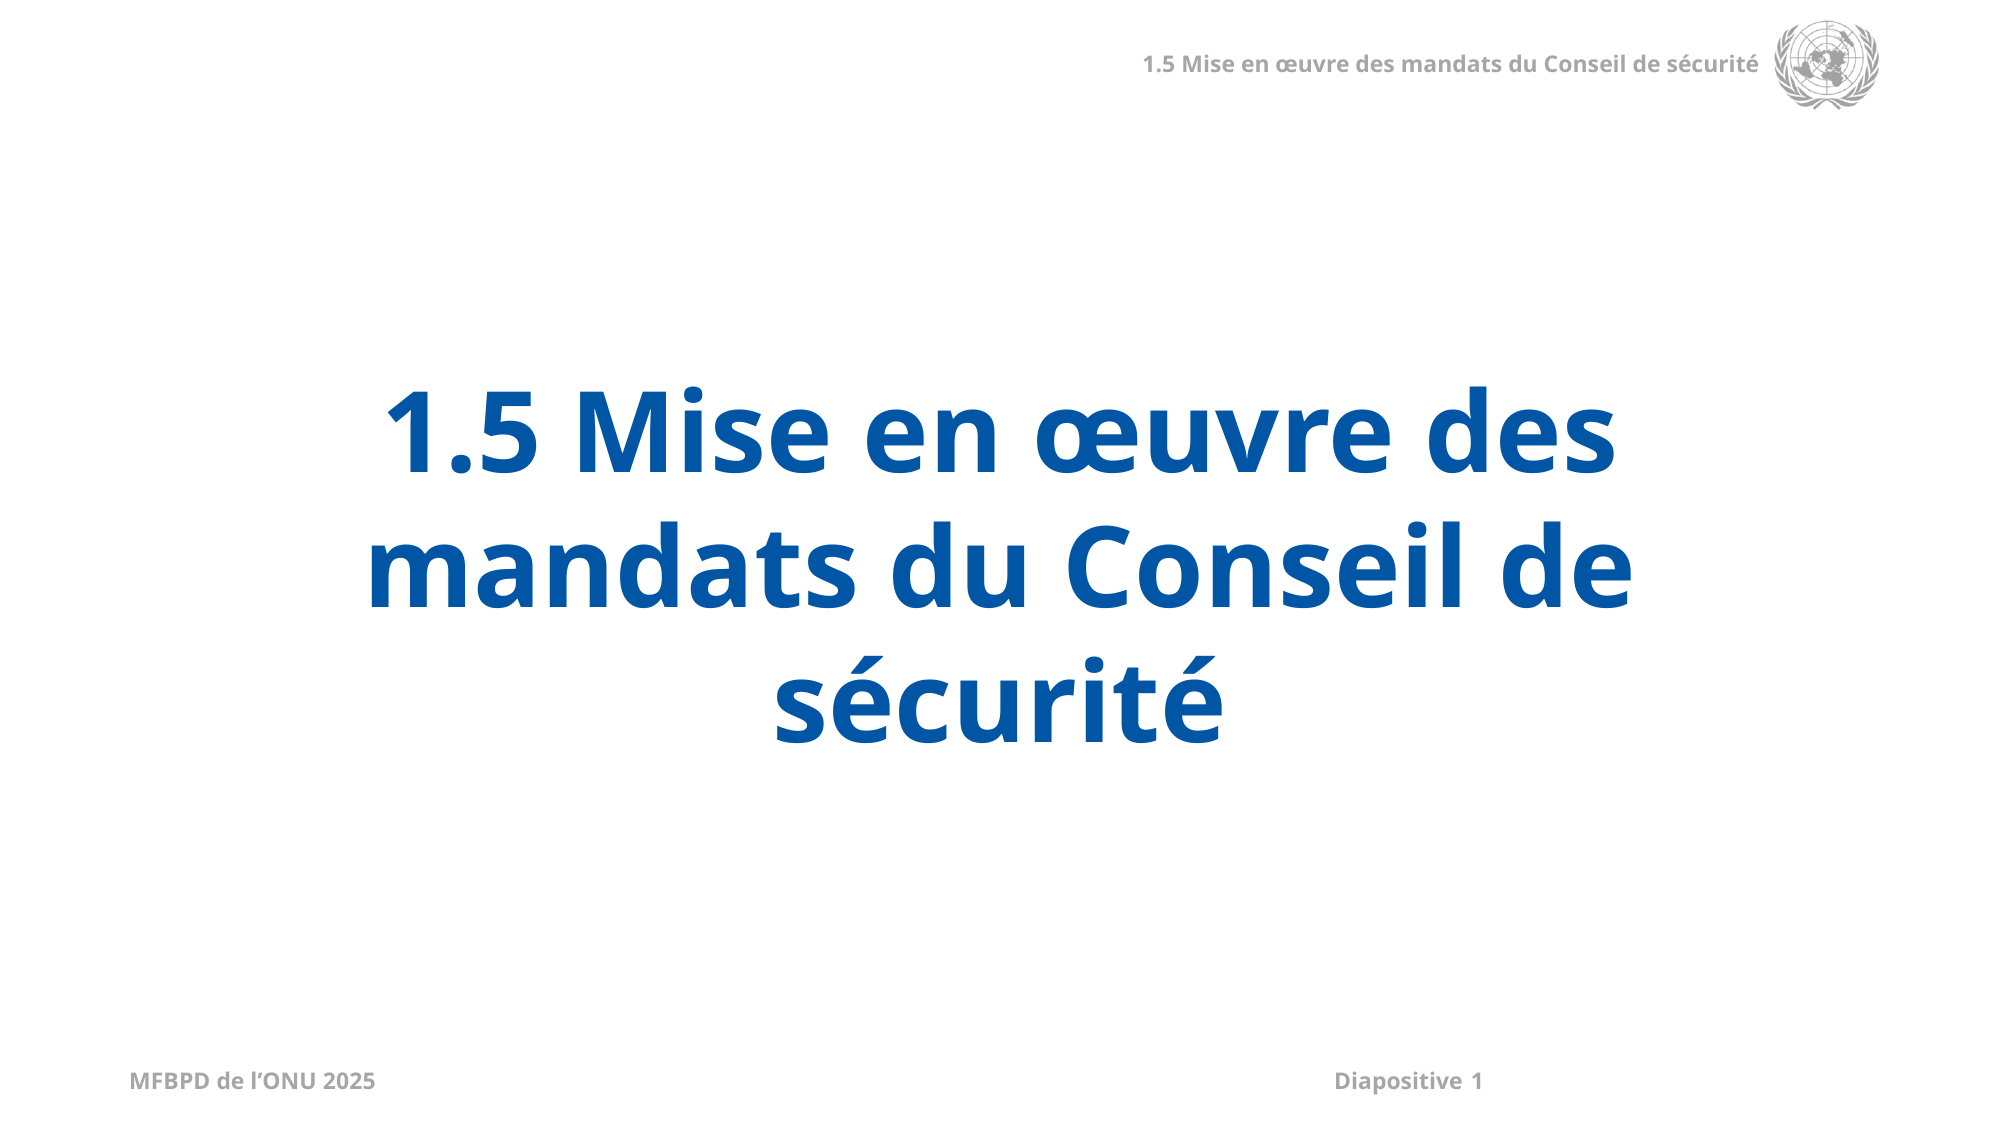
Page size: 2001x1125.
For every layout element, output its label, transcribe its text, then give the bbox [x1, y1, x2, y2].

text_box 1.5 Mise en œuvre des mandats du Conseil de sécurité [249, 352, 1750, 773]
